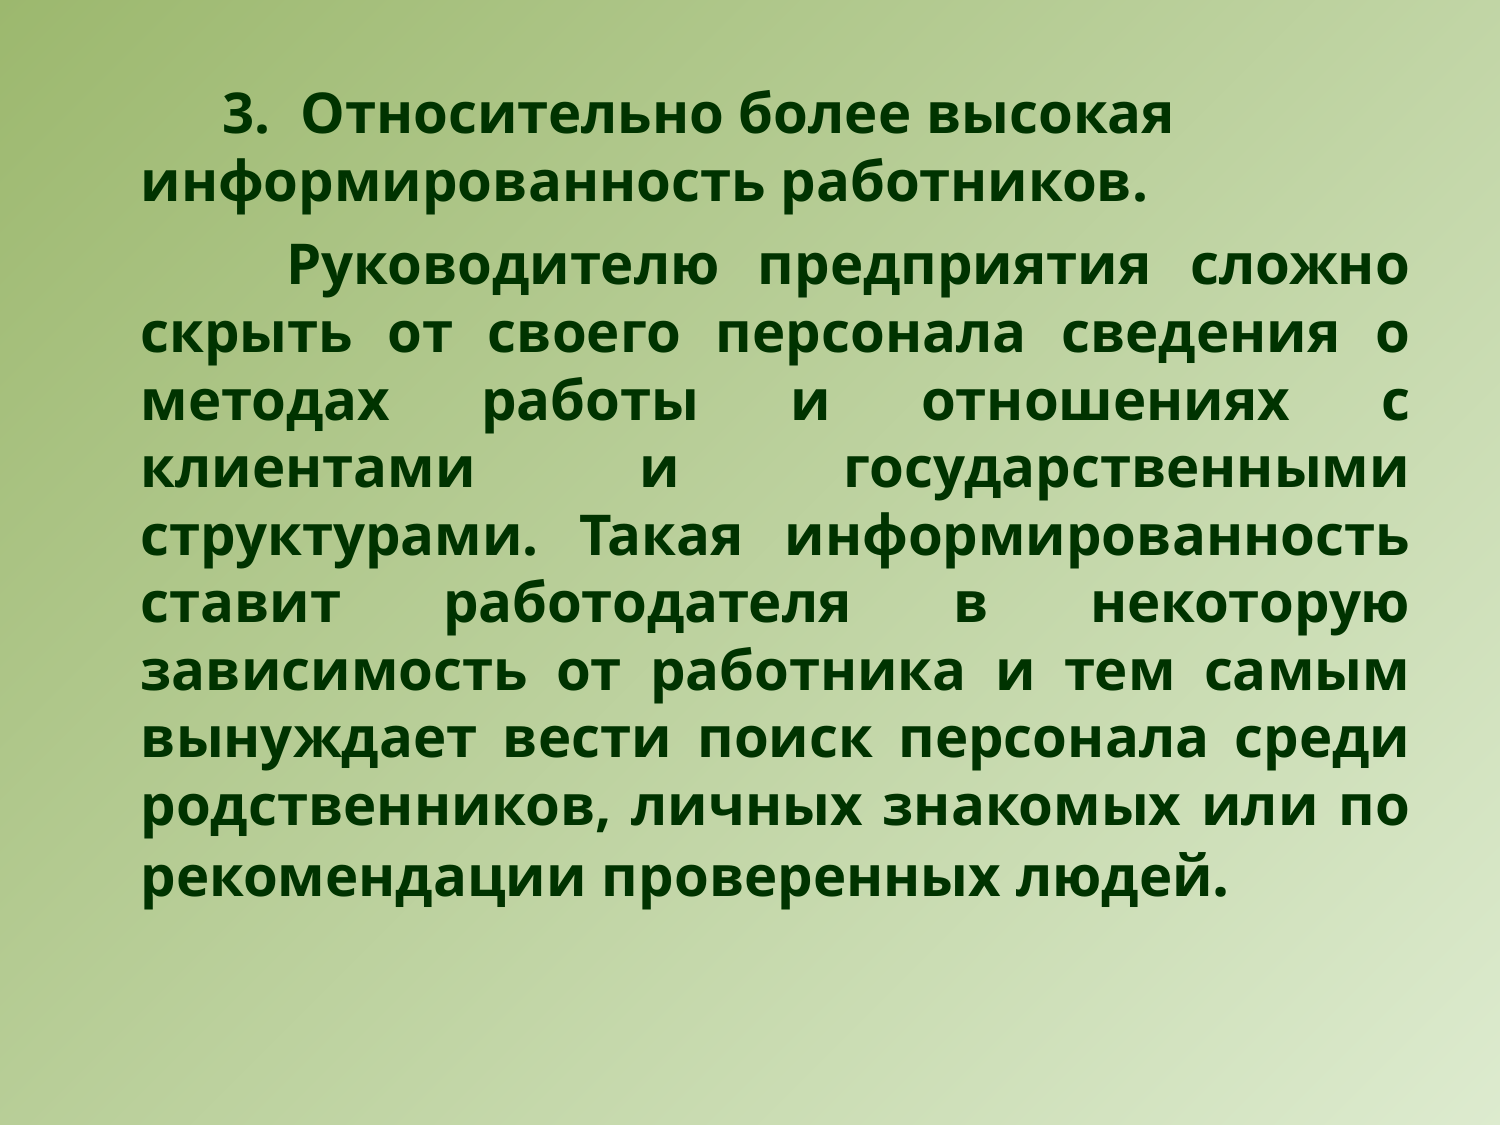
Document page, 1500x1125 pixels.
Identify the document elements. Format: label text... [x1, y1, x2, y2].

list 3. Относительно более высокая информированность работников. Руководителю предприятия сложно скрыть от своего персонала сведения о методах работы и отношениях с клиентами и государственными структурами. Такая информированность ставит работодателя в некоторую зависимость от работника и тем самым вынуждает вести поиск персонала среди родственников, личных знакомых или по рекомендации проверенных людей. [75, 70, 1425, 1005]
